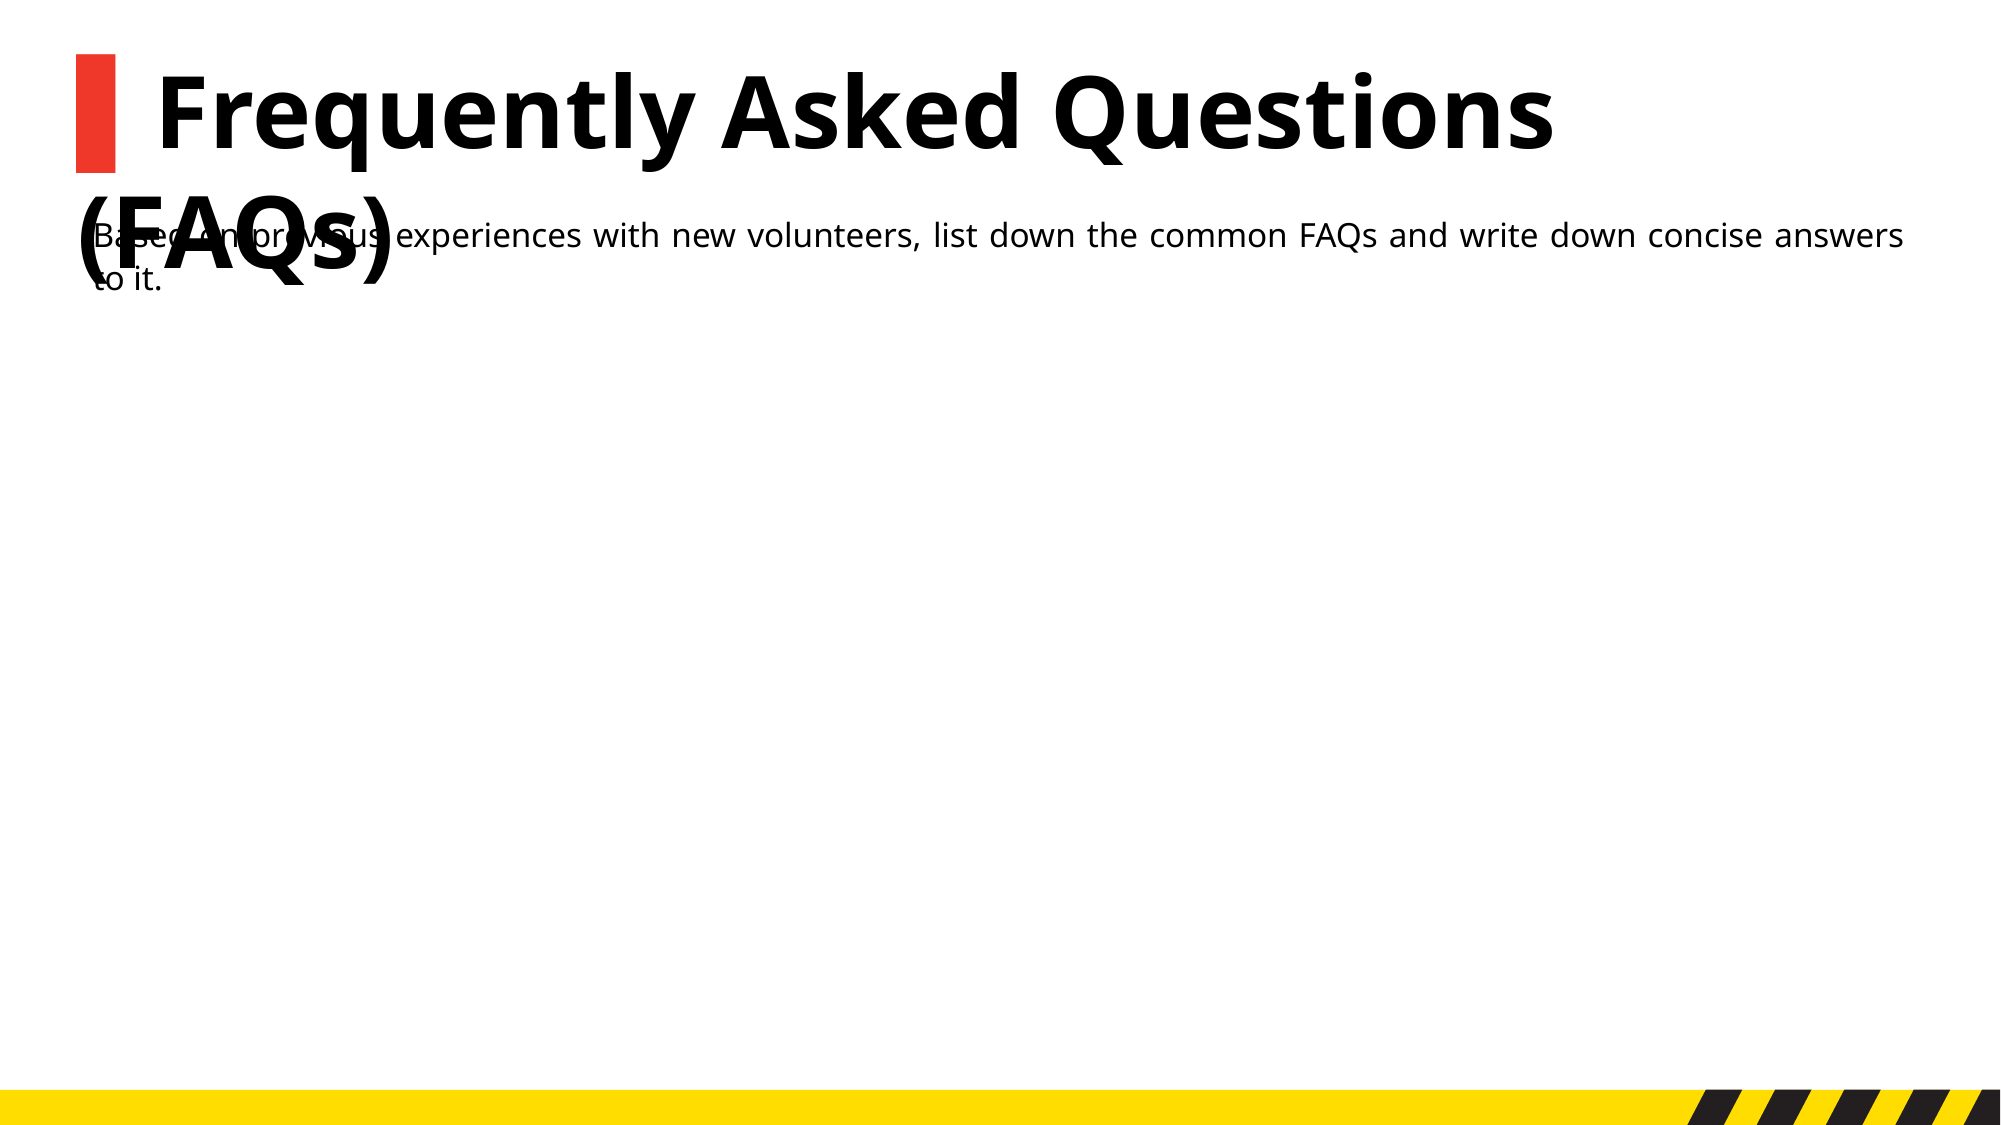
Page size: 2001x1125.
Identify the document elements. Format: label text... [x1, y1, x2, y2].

text_box Based on previous experiences with new volunteers, list down the common FAQs and write down concise answers to it. [78, 204, 1923, 305]
text_box ▌Frequently Asked Questions (FAQs) [62, 40, 1872, 296]
